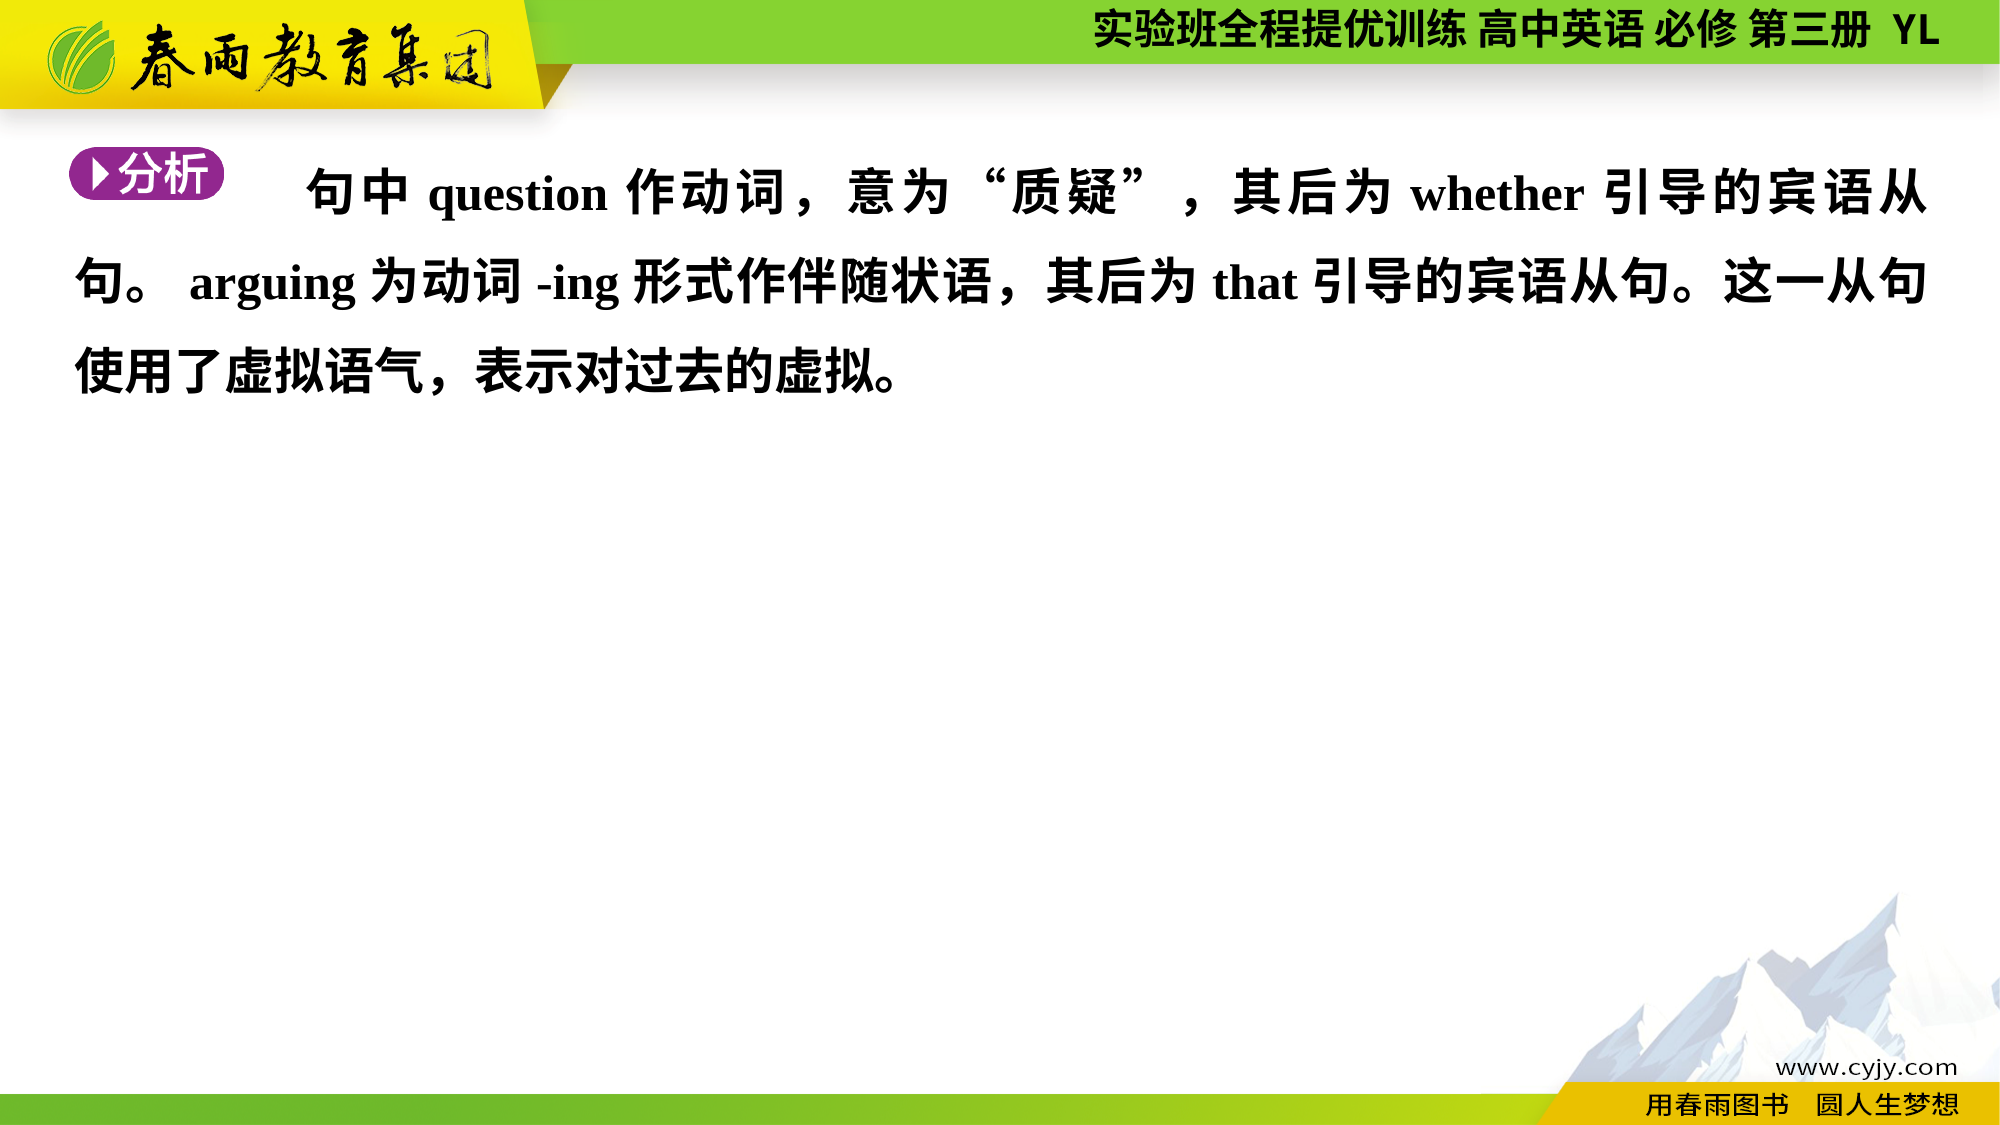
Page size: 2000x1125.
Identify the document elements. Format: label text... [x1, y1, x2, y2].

picture [0, 0, 2000, 1125]
list 句中question作动词，意为“质疑”，其后为whether引导的宾语从句。arguing为动词-ing形式作伴随状语，其后为that引导的宾语从句。这一从句使用了虚拟语气，表示对过去的虚拟。 [59, 122, 1944, 399]
